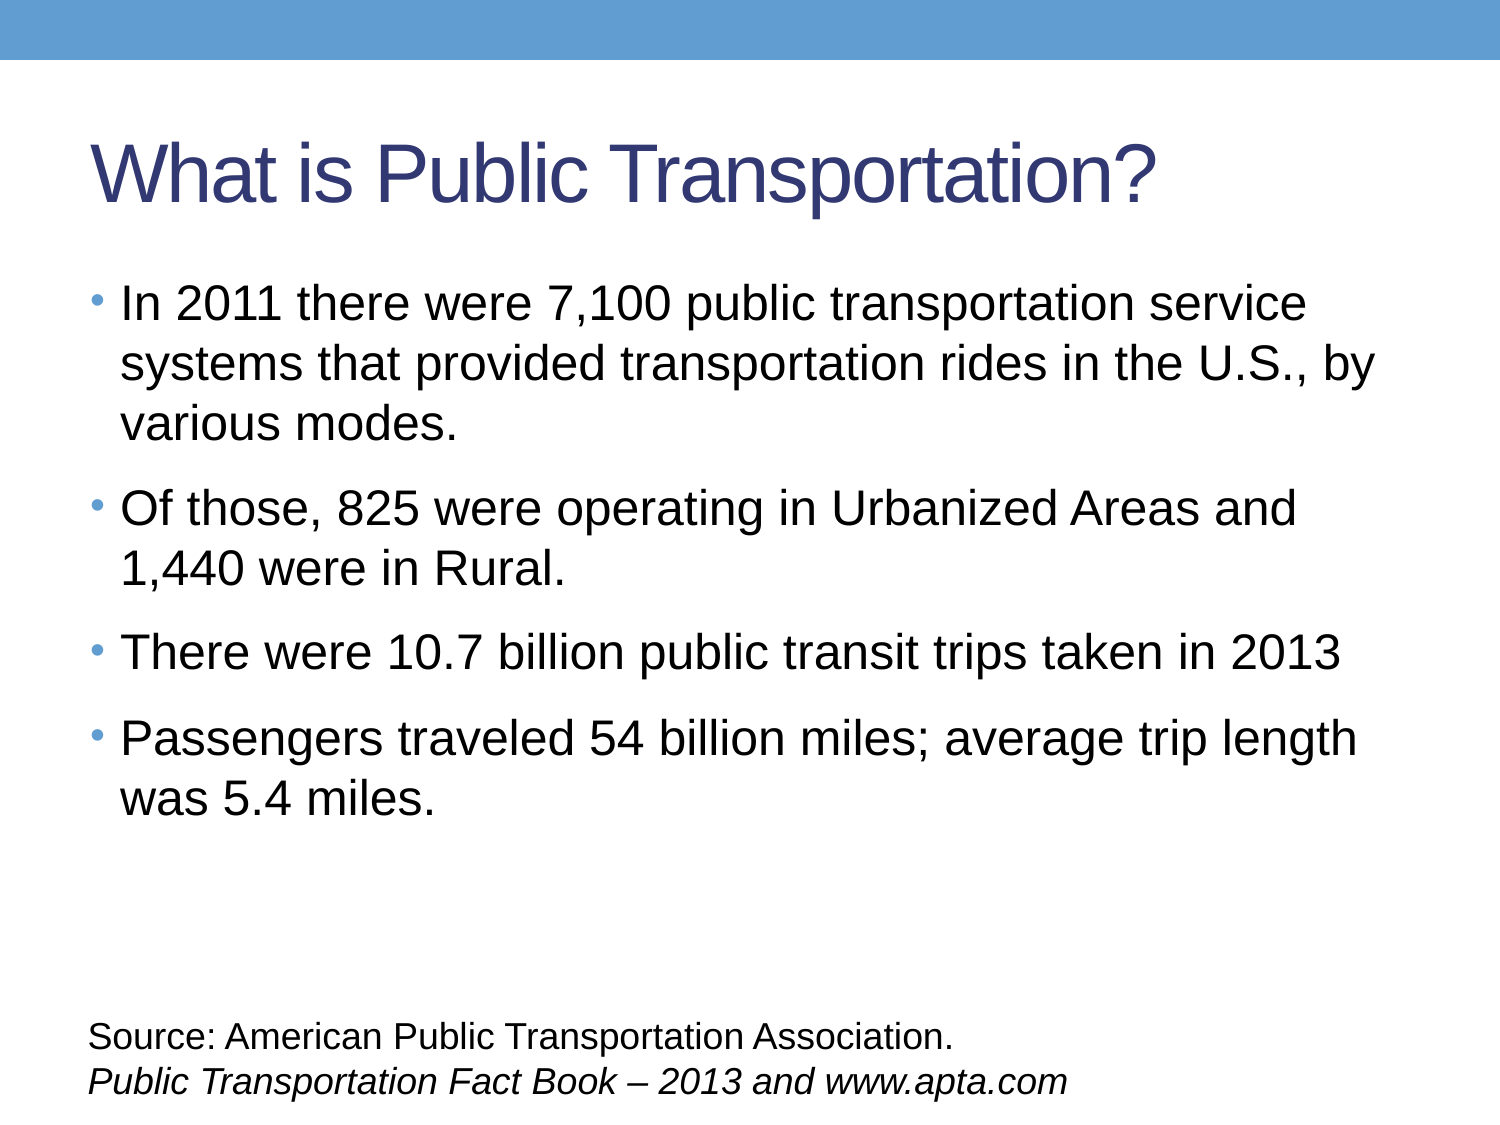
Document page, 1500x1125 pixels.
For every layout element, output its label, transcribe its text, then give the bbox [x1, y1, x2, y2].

title What is Public Transportation? [75, 87, 1425, 250]
text_box Source: American Public Transportation Association. Public Transportation Fact Book – 2013 and www.apta.com [72, 1004, 1150, 1110]
list In 2011 there were 7,100 public transportation service systems that provided transportation rides in the U.S., by various modes. Of those, 825 were operating in Urbanized Areas and 1,440 were in Rural. There were 10.7 billion public transit trips taken in 2013 Passengers traveled 54 billion miles; average trip length was 5.4 miles. [75, 262, 1425, 1063]
